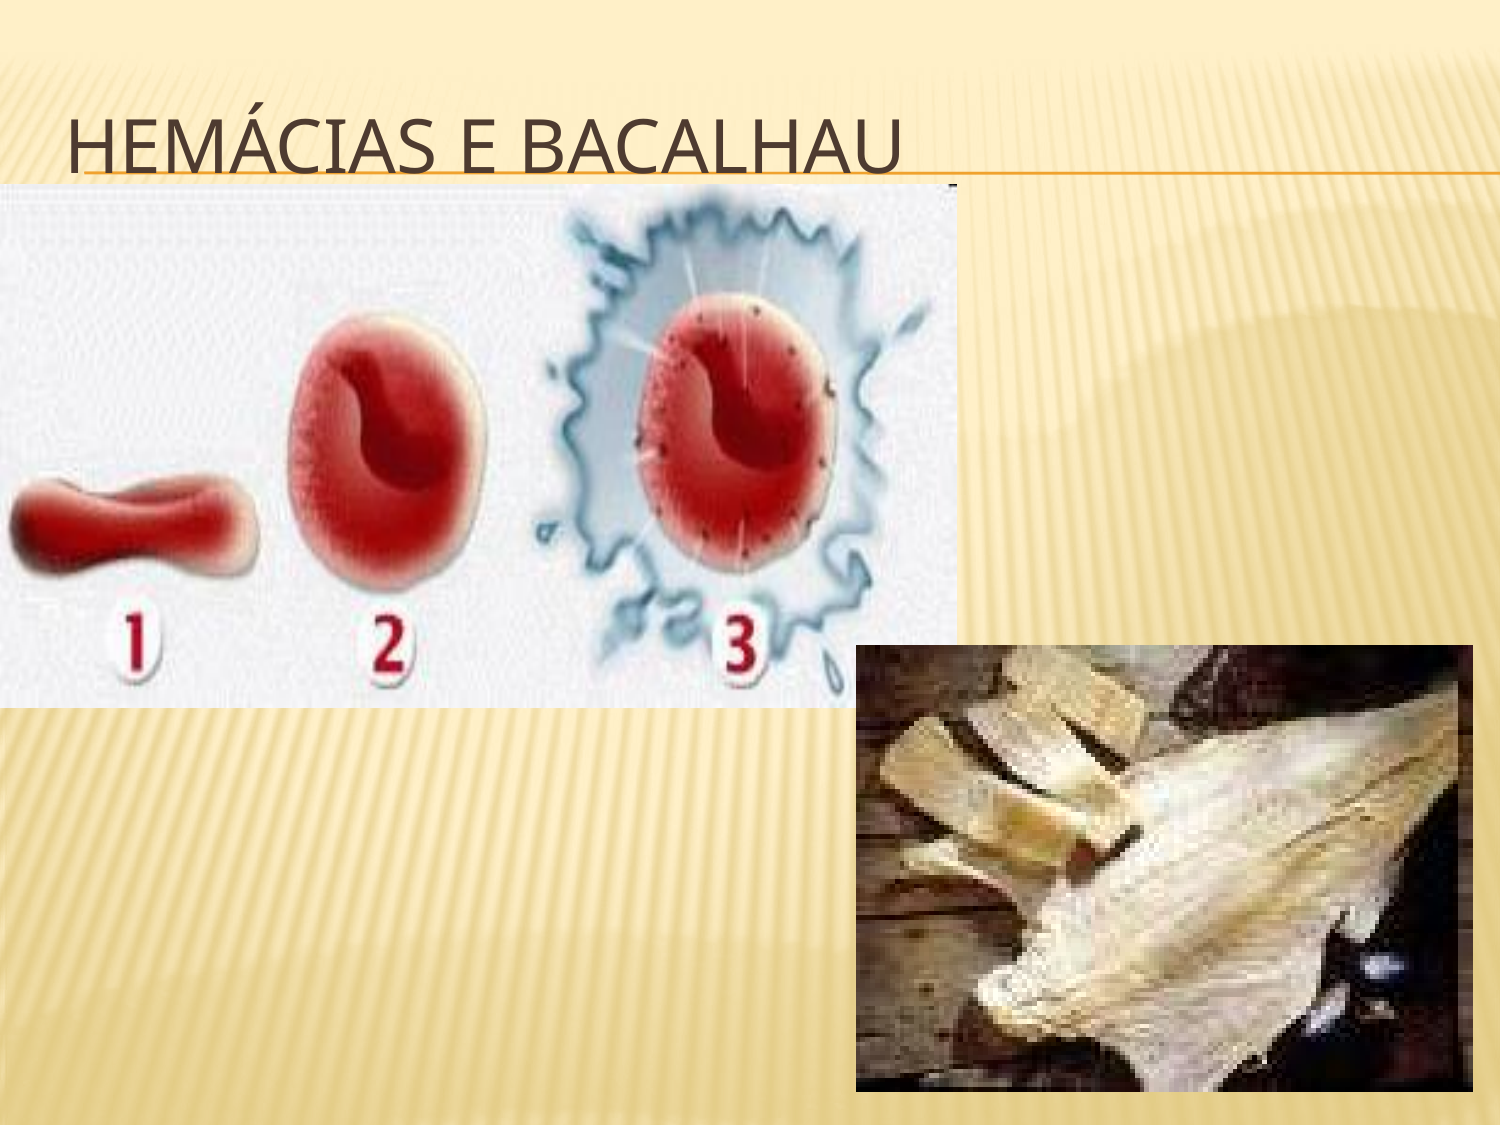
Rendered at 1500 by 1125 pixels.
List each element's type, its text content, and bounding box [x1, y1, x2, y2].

title Hemácias e Bacalhau [49, 75, 1475, 213]
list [0, 184, 958, 708]
picture [855, 644, 1473, 1092]
